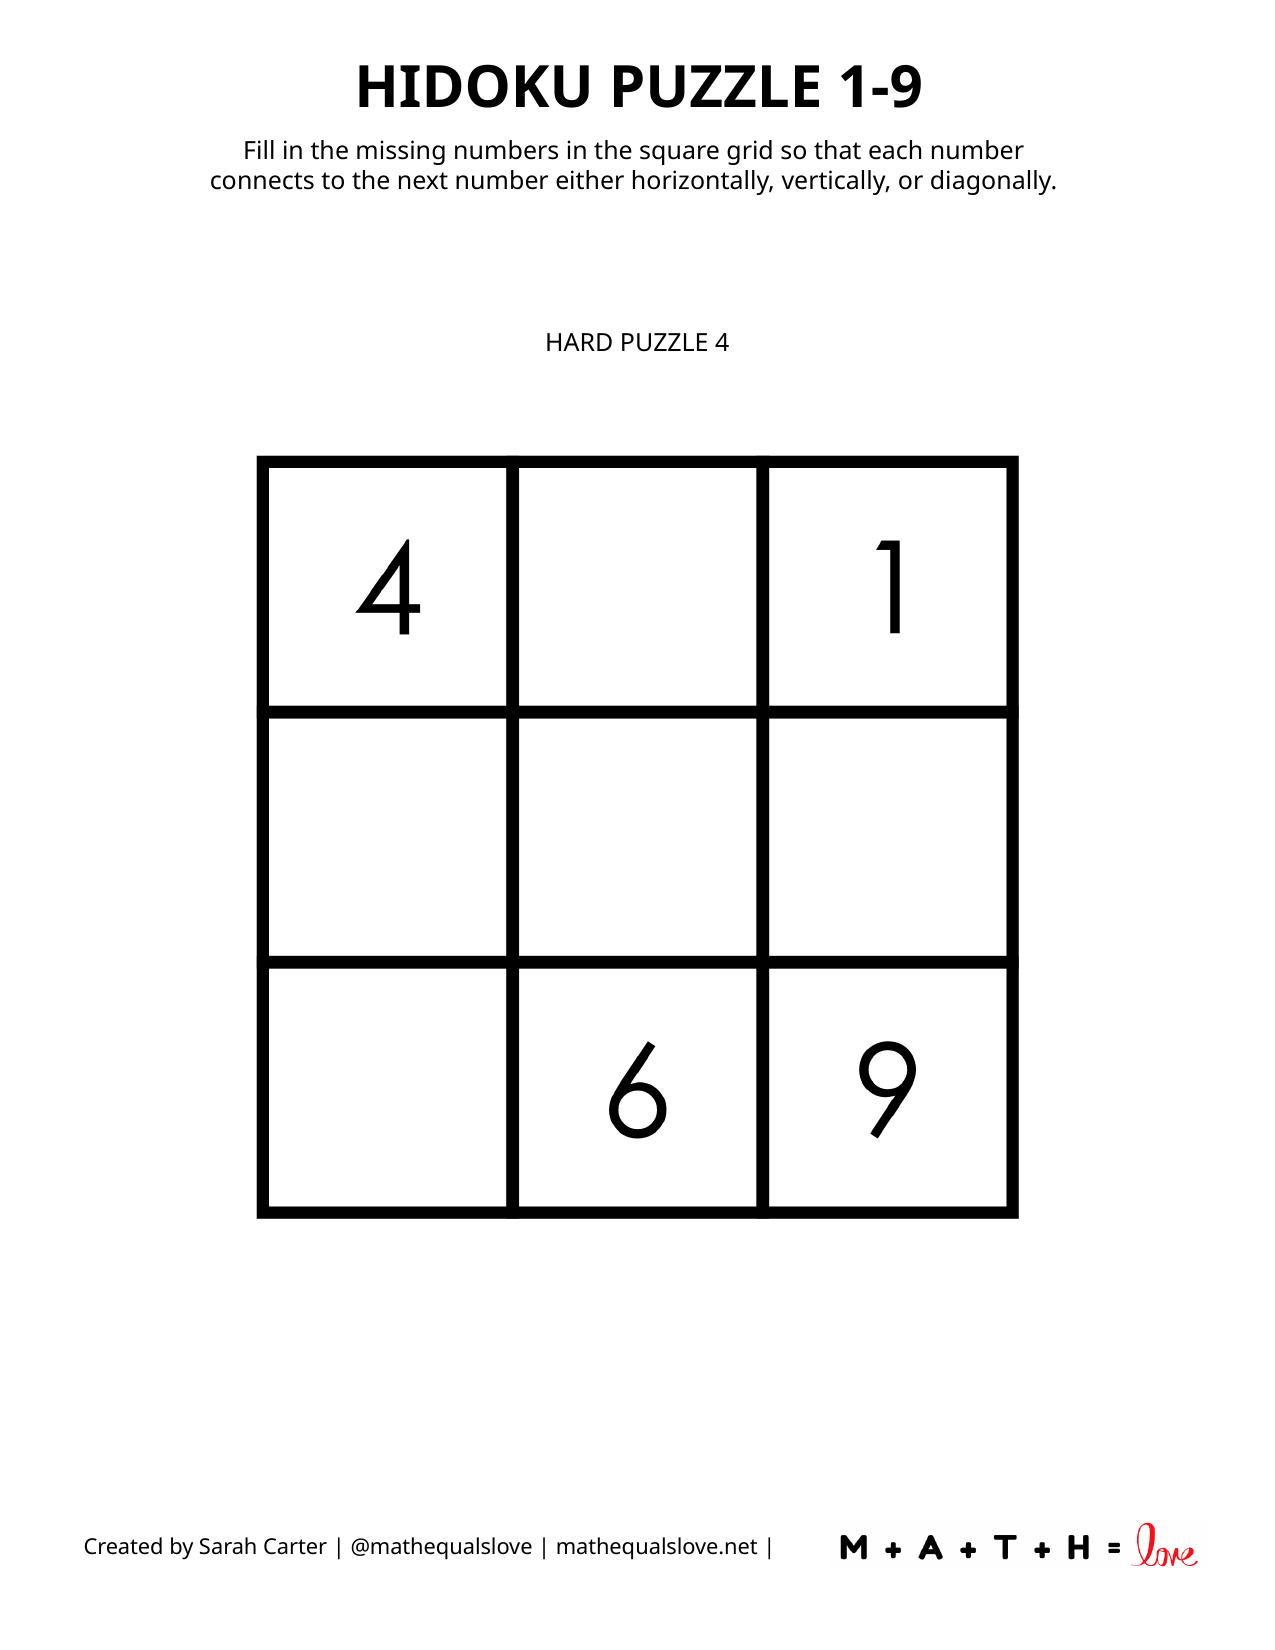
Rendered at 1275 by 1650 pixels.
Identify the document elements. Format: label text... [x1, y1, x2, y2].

text_box Fill in the missing numbers in the square grid so that each number connects to the next number either horizontally, vertically, or diagonally. [0, 127, 1275, 199]
text_box Created by Sarah Carter | @mathequalslove | mathequalslove.net | [68, 1525, 826, 1566]
picture [0, 199, 1275, 1476]
text_box HIDOKU PUZZLE 1-9 [66, 41, 1211, 127]
picture [826, 1520, 1207, 1572]
